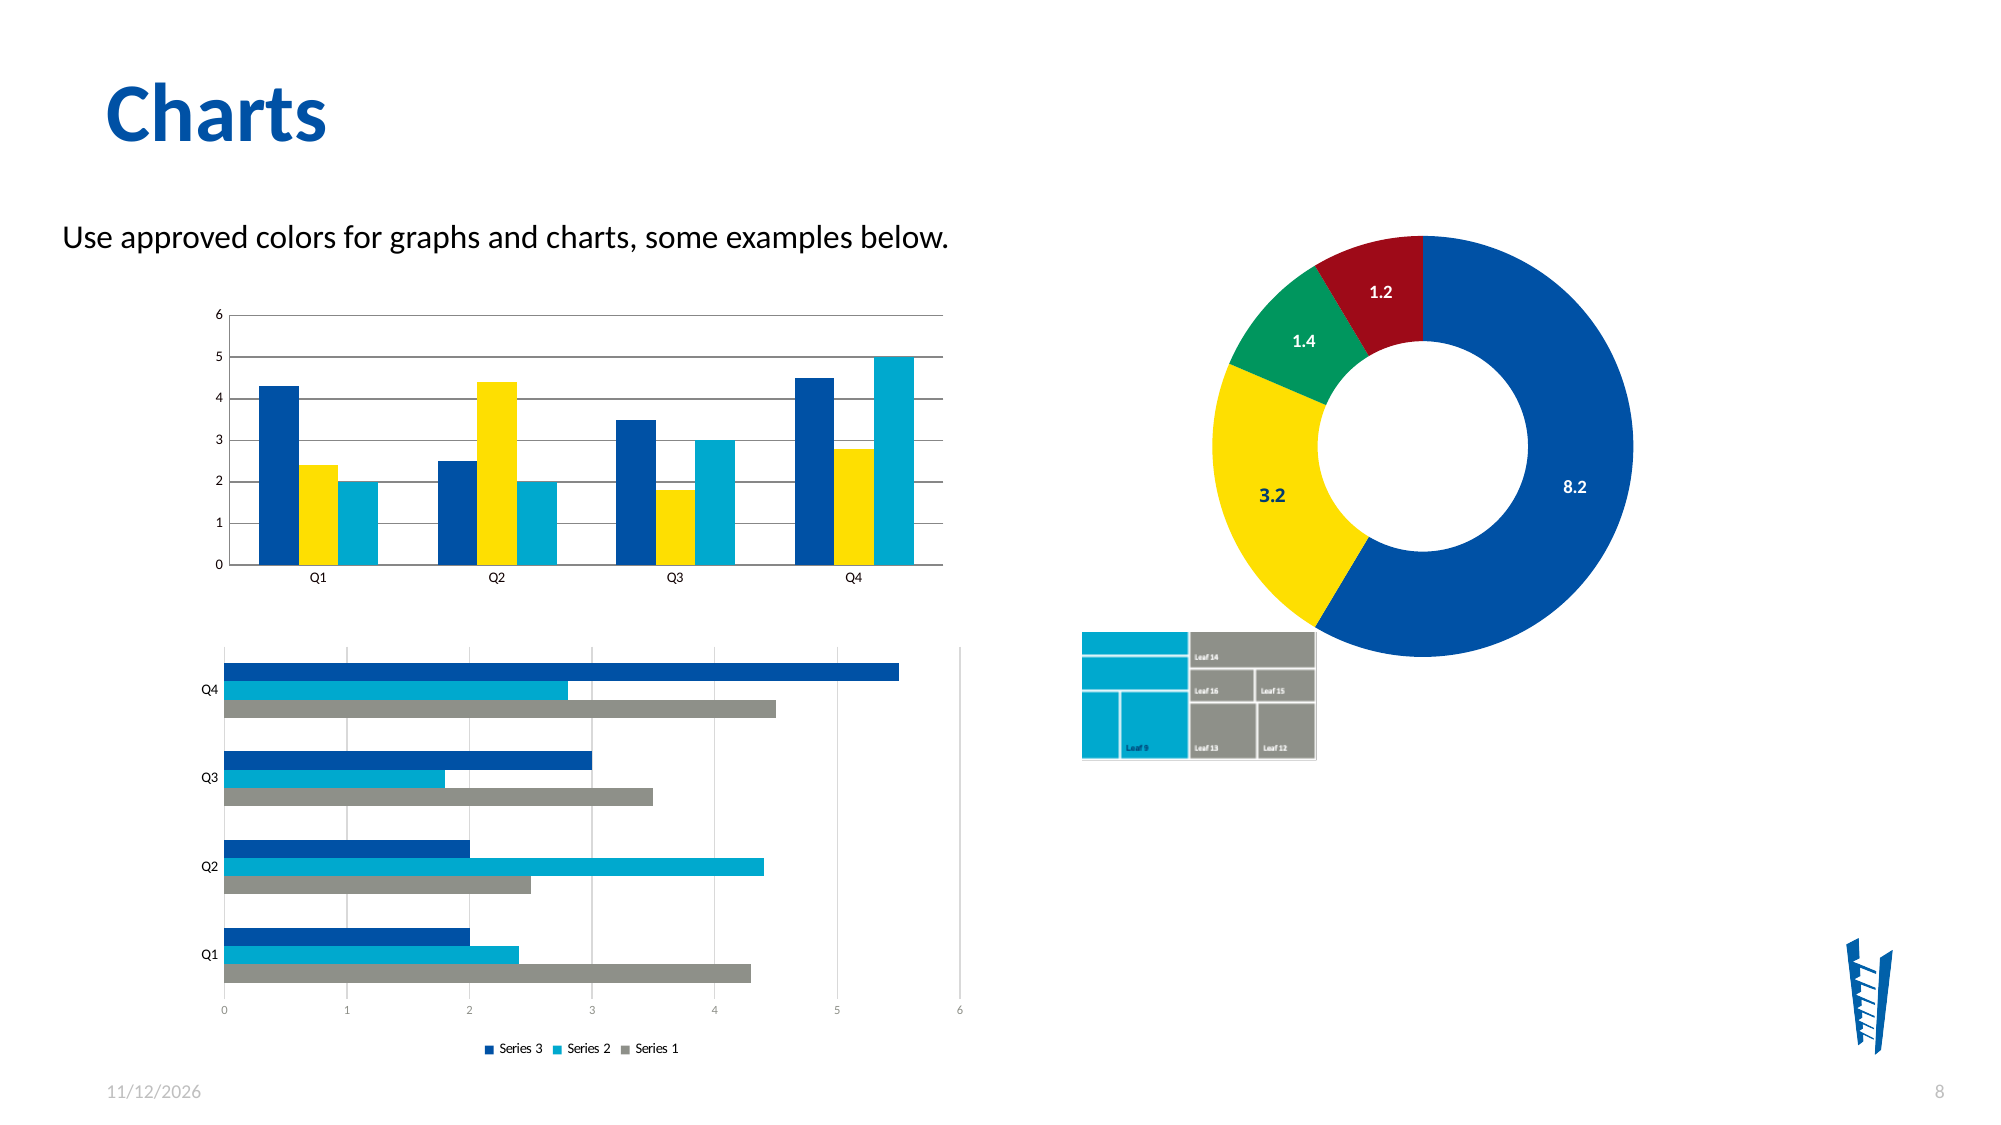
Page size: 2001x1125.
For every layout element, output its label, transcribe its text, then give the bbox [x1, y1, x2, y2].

title Charts [106, 44, 1392, 171]
chart [185, 637, 980, 1064]
chart [166, 226, 1744, 666]
picture [1846, 938, 1893, 1055]
text_box Use approved colors for graphs and charts, some examples below. [62, 215, 1050, 255]
picture [1082, 632, 1768, 1026]
